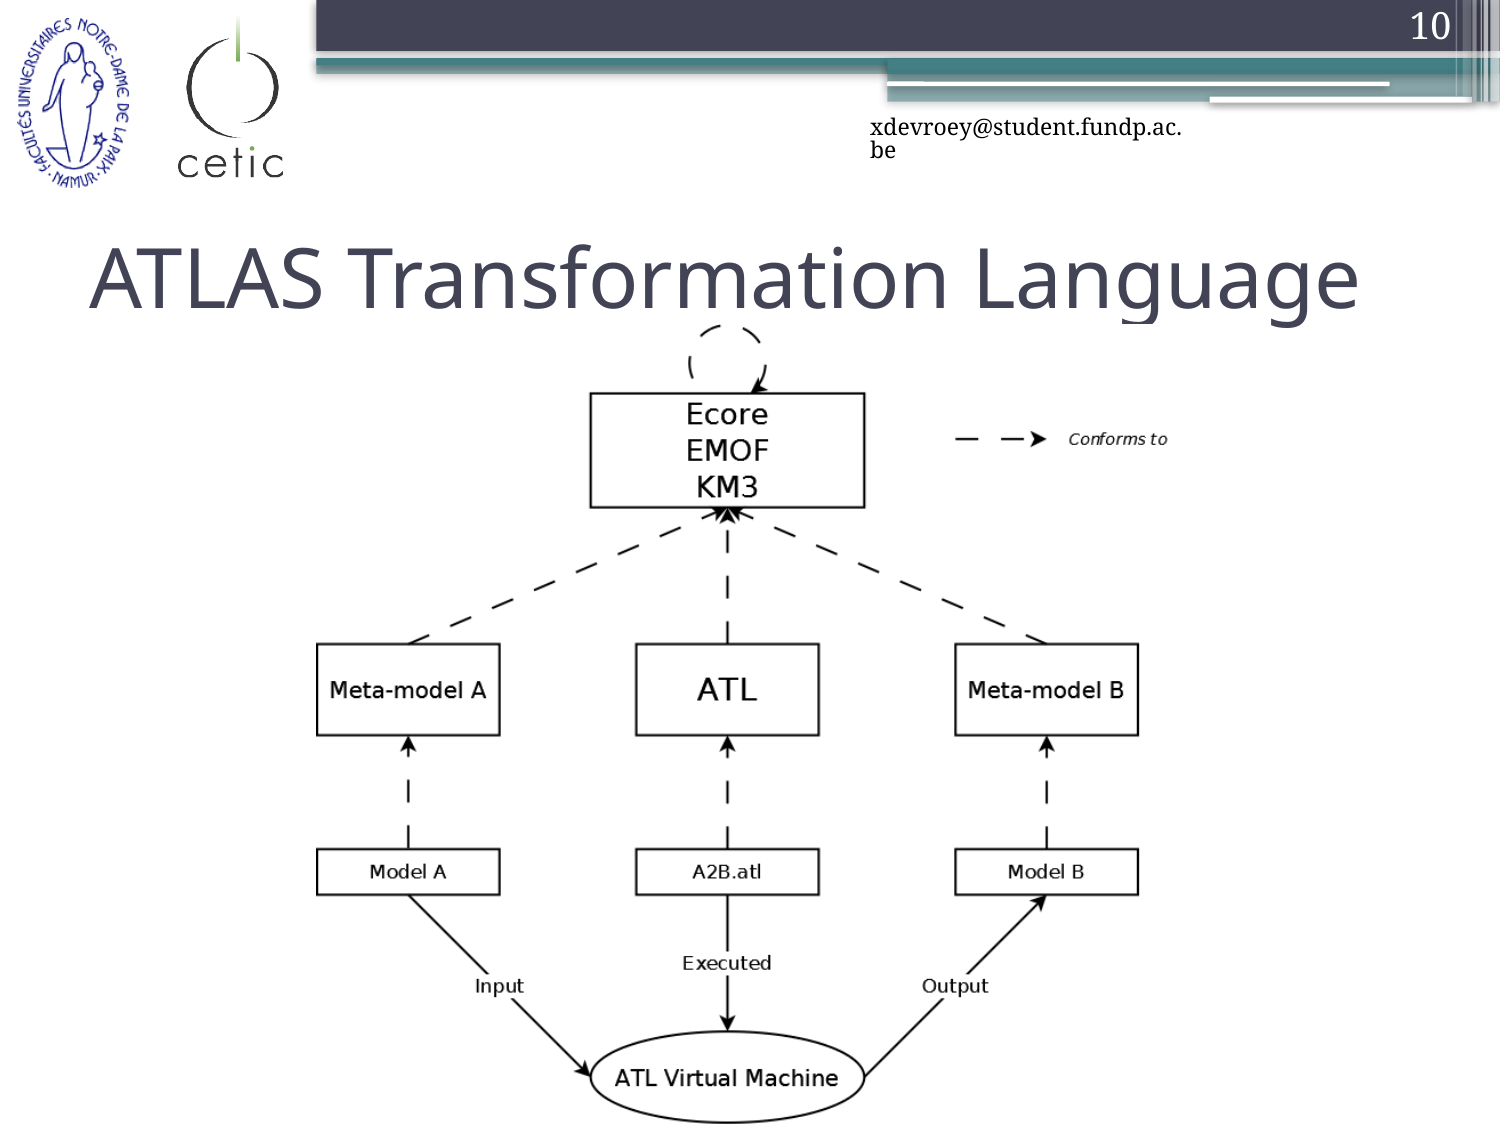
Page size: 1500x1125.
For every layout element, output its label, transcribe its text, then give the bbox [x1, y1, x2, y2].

picture [175, 11, 285, 180]
footer xdevroey@student.fundp.ac.be [855, 105, 1209, 181]
slide_number 10 [1341, 0, 1466, 61]
title ATLAS Transformation Language [75, 187, 1425, 363]
picture [17, 18, 129, 188]
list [316, 324, 1186, 1125]
